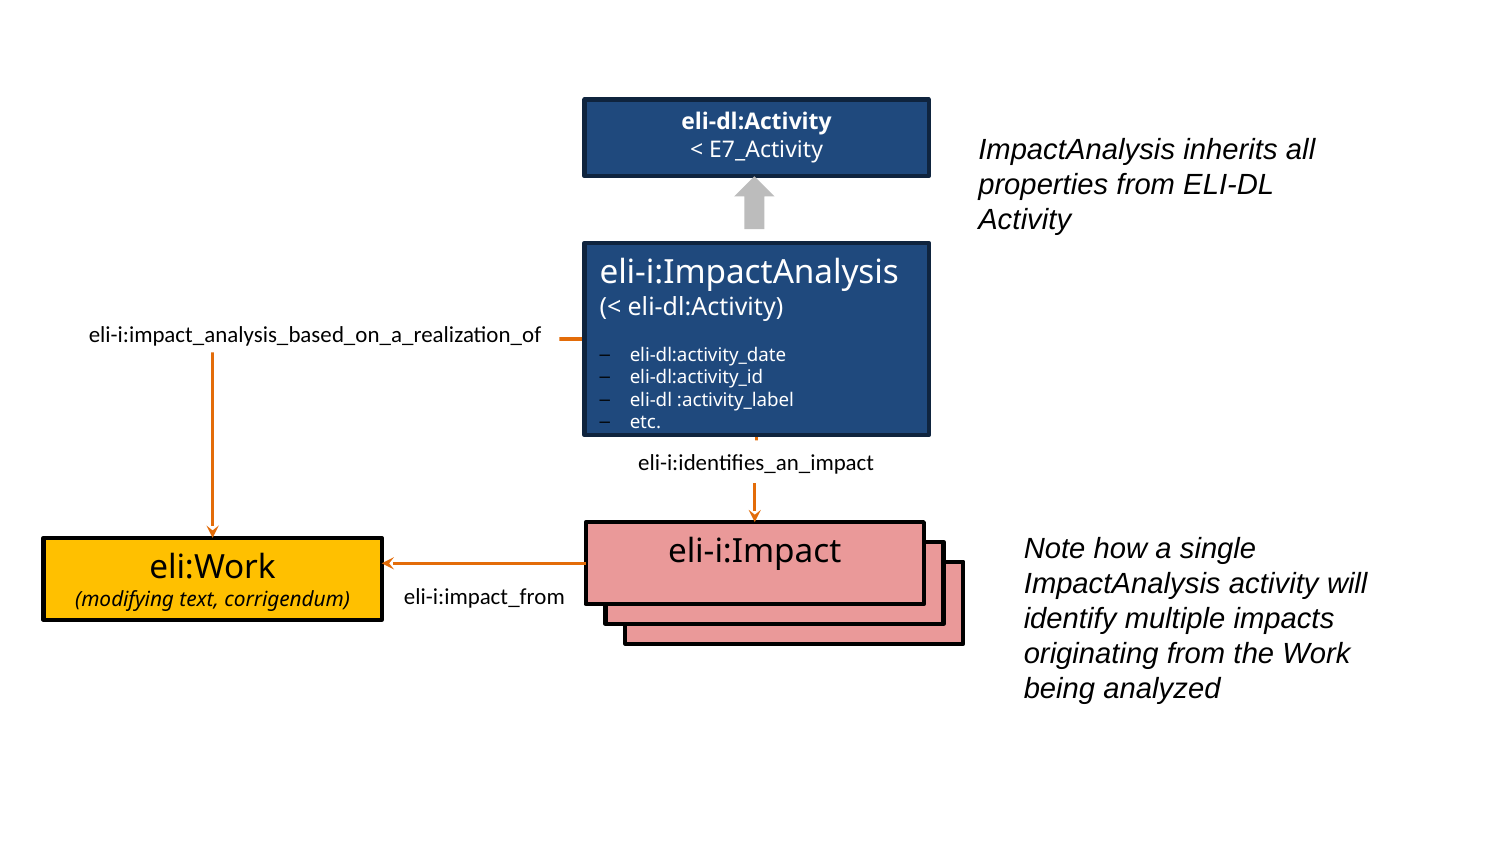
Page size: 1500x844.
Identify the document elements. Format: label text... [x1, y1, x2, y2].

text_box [212, 338, 585, 539]
text_box eli-i:Impact [585, 522, 924, 605]
text_box eli-i:ImpactAnalysis (< eli-dl:Activity) eli-dl:activity_date eli-dl:activity_id eli-dl :activity_label etc. [584, 242, 929, 436]
text_box [734, 176, 775, 230]
text_box Note how a single ImpactAnalysis activity will identify multiple impacts originating from the Work being analyzed [1008, 522, 1384, 712]
text_box eli-dl:Activity < E7_Activity [584, 99, 929, 177]
text_box eli-i:impact_from [315, 567, 654, 623]
text_box eli-i:impact_analysis_based_on_a_realization_of [71, 313, 560, 353]
text_box ImpactAnalysis inherits all properties from ELI-DL Activity [963, 123, 1342, 243]
text_box eli:Work (modifying text, corrigendum) [43, 537, 382, 620]
text_box eli-i:Impact [605, 541, 944, 624]
text_box eli-i:identifies_an_impact [588, 440, 958, 483]
text_box eli-i:Impact [625, 561, 964, 644]
